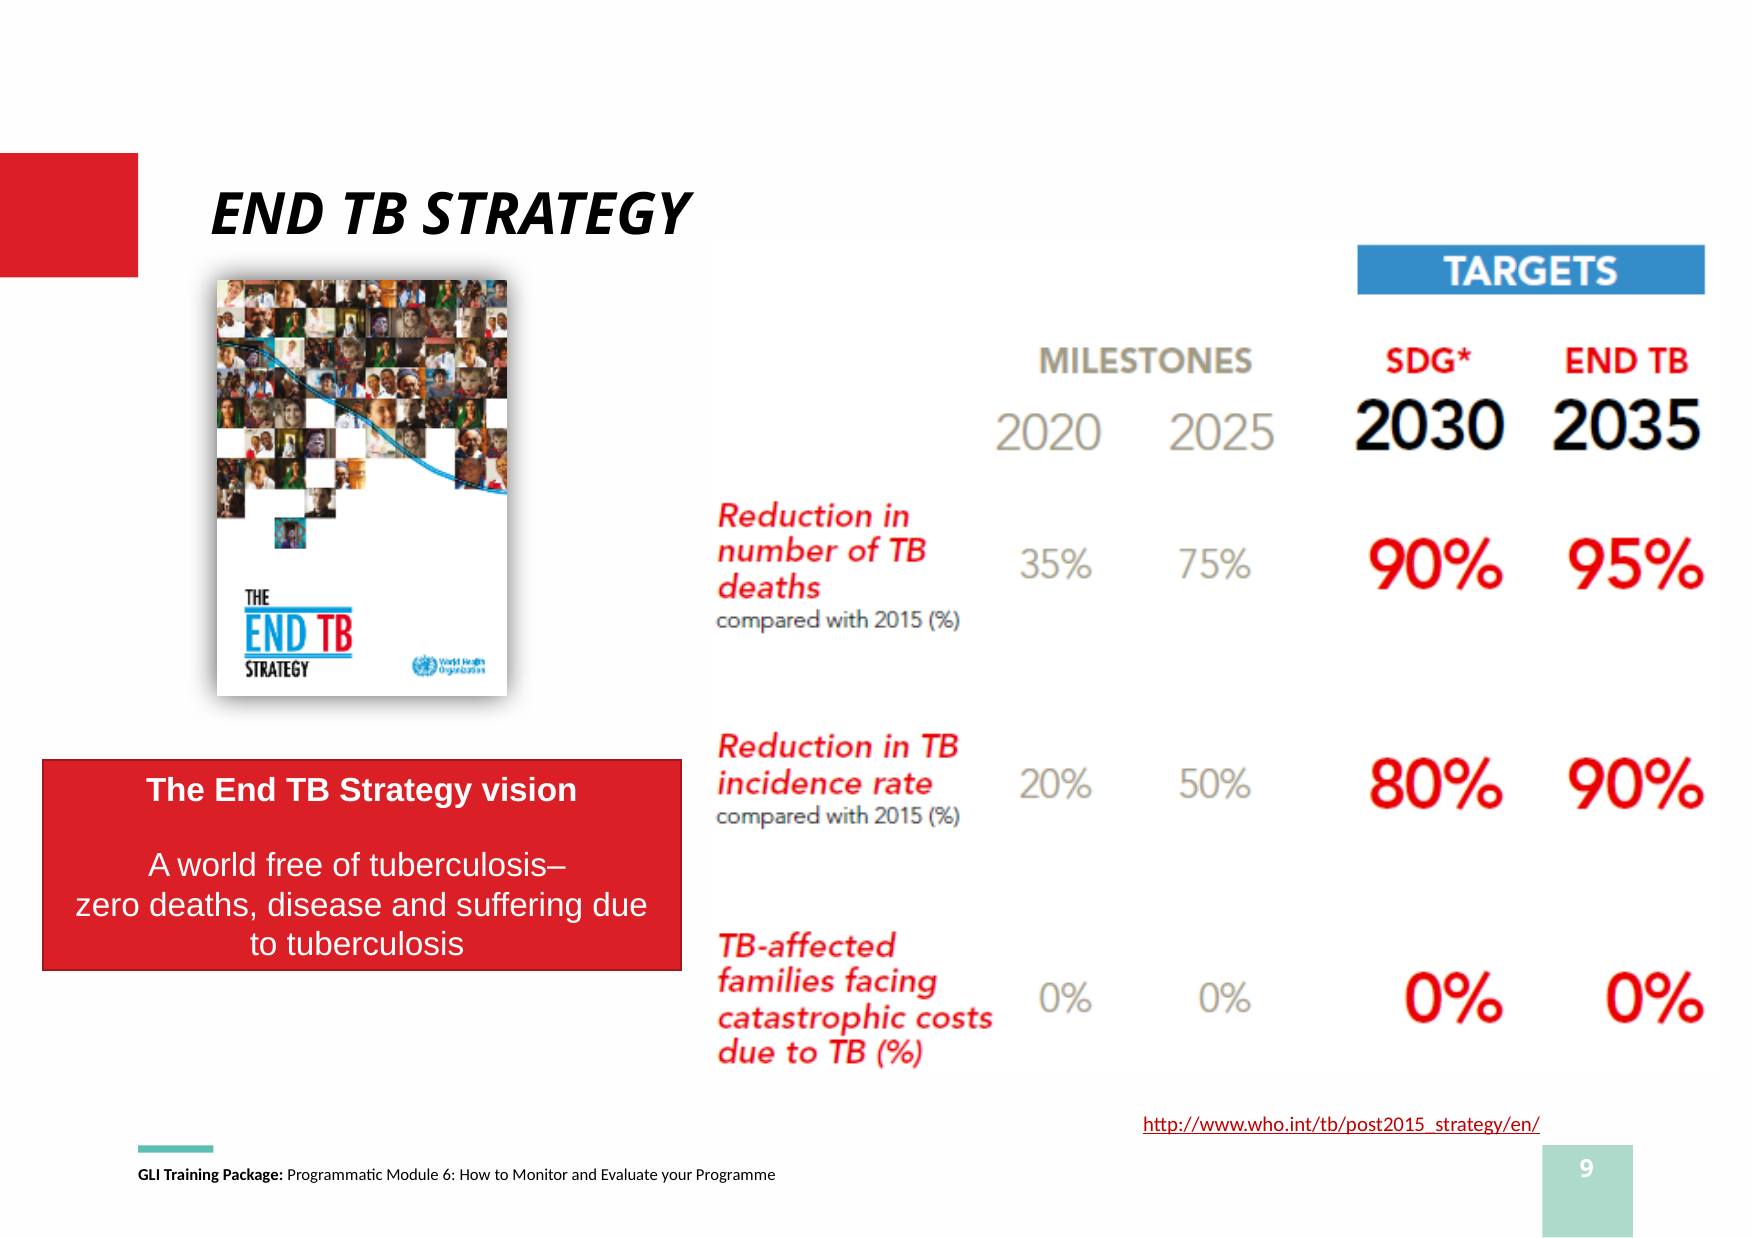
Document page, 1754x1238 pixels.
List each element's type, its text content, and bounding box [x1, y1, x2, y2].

picture [711, 240, 1721, 1075]
picture [217, 280, 507, 696]
text_box The End TB Strategy vision A world free of tuberculosis– zero deaths, disease and suffering due to tuberculosis [42, 759, 682, 971]
text_box http://www.who.int/tb/post2015_strategy/en/ [1128, 1103, 1555, 1143]
title END TB STRATEGY [210, 153, 1543, 278]
